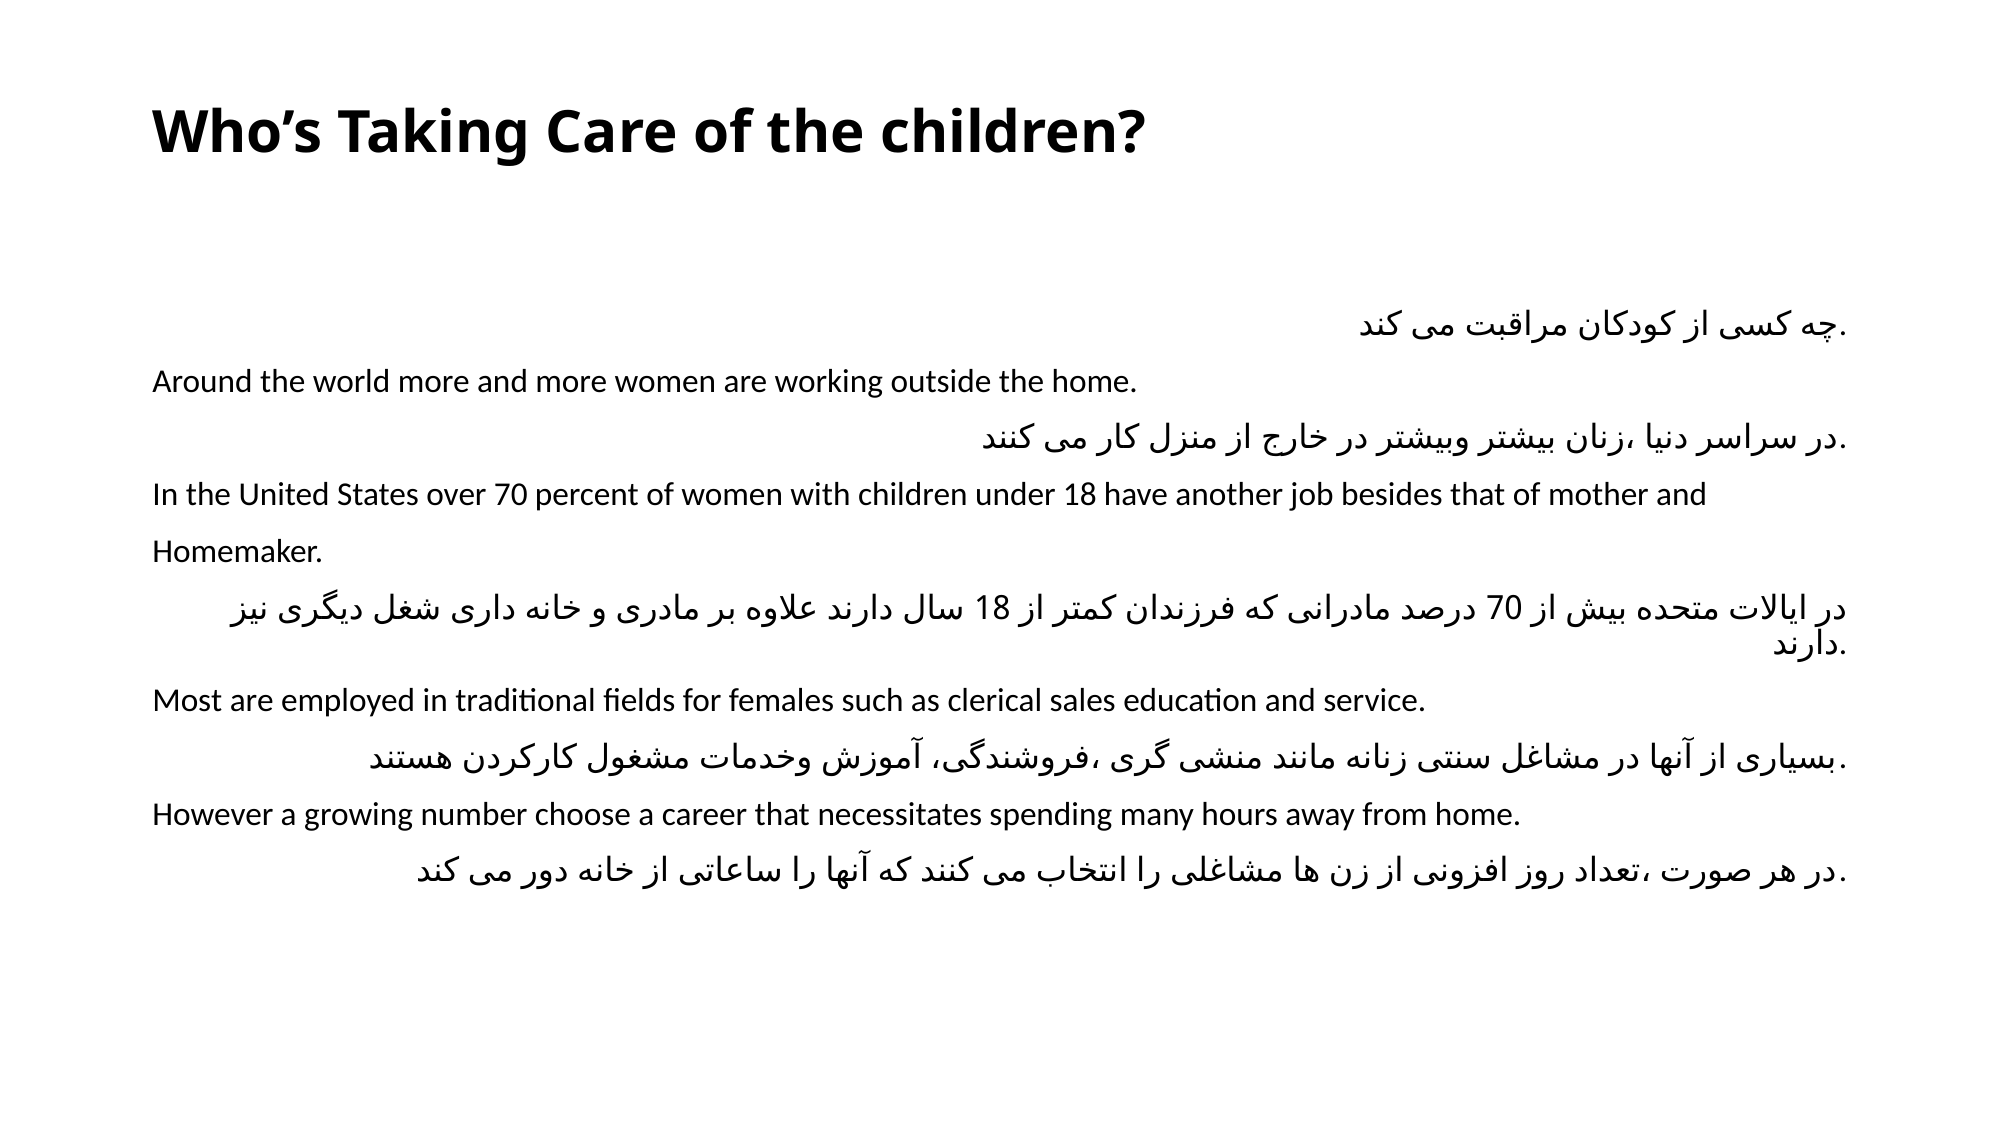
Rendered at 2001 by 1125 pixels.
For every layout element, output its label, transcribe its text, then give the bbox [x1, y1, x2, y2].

title Who’s Taking Care of the children? [137, 59, 1863, 278]
list چه کسی از کودکان مراقبت می کند. Around the world more and more women are working outside the home. در سراسر دنیا ،زنان بیشتر وبیشتر در خارج از منزل کار می کنند. In the United States over 70 percent of women with children under 18 have another job besides that of mother and Homemaker. در ایالات متحده بیش از 70 درصد مادرانی که فرزندان کمتر از 18 سال دارند علاوه بر مادری و خانه داری شغل دیگری نیز دارند. Most are employed in traditional fields for females such as clerical sales education and service. بسیاری از آنها در مشاغل سنتی زنانه مانند منشی گری ،فروشندگی، آموزش وخدمات مشغول کارکردن هستند. However a growing number choose a career that necessitates spending many hours away from home. در هر صورت ،تعداد روز افزونی از زن ها مشاغلی را انتخاب می کنند که آنها را ساعاتی از خانه دور می کند. [137, 299, 1863, 1014]
